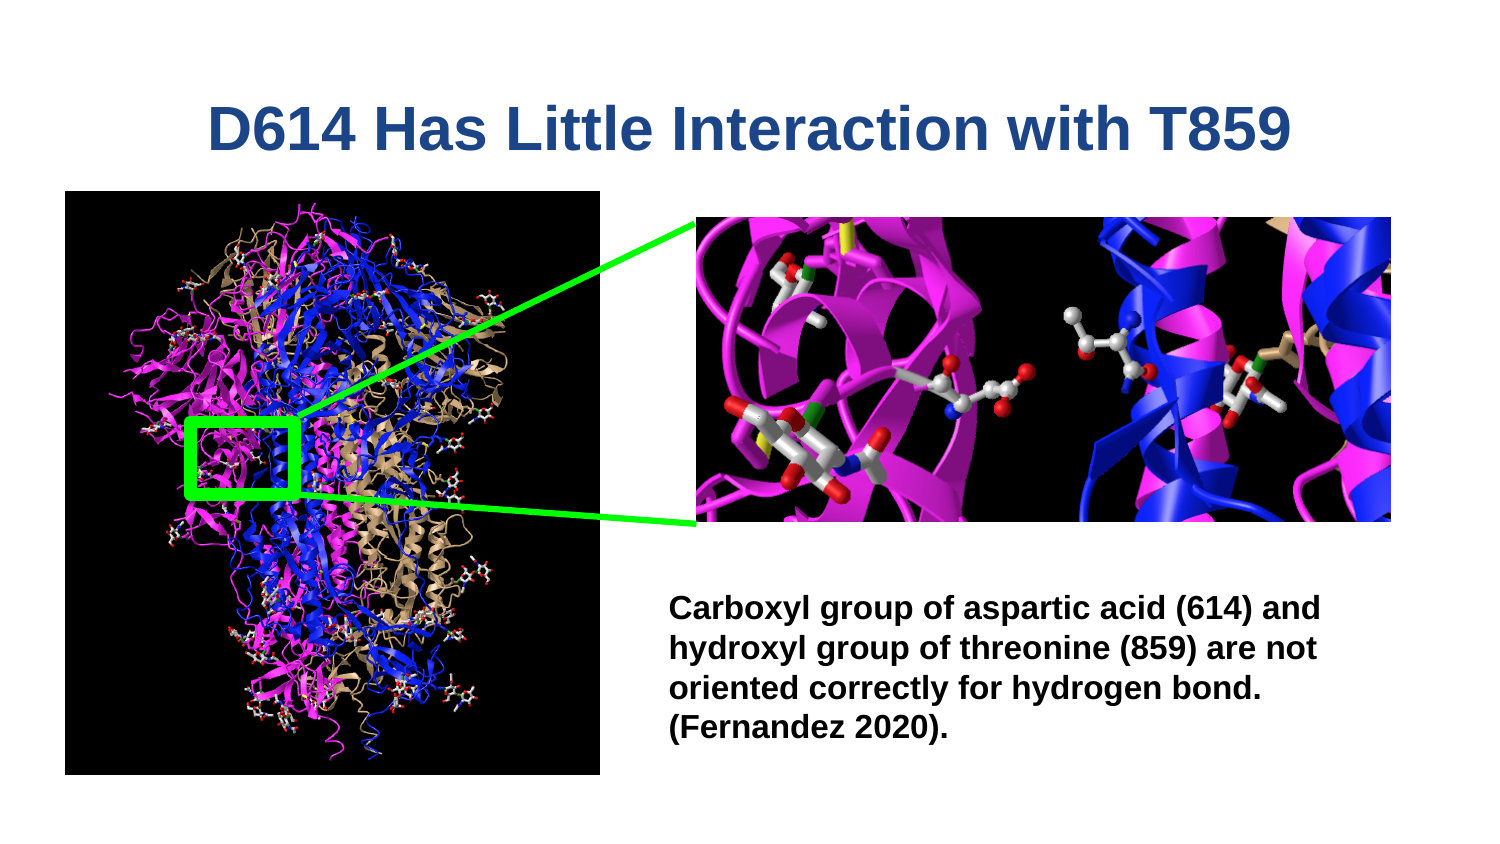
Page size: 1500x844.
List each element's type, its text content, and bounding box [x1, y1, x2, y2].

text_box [294, 494, 692, 525]
text_box Carboxyl group of aspartic acid (614) and hydroxyl group of threonine (859) are not oriented correctly for hydrogen bond. (Fernandez 2020). [653, 570, 1391, 775]
title D614 Has Little Interaction with T859 [51, 72, 1449, 167]
picture [64, 191, 601, 776]
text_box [297, 223, 691, 417]
picture [696, 217, 1391, 523]
